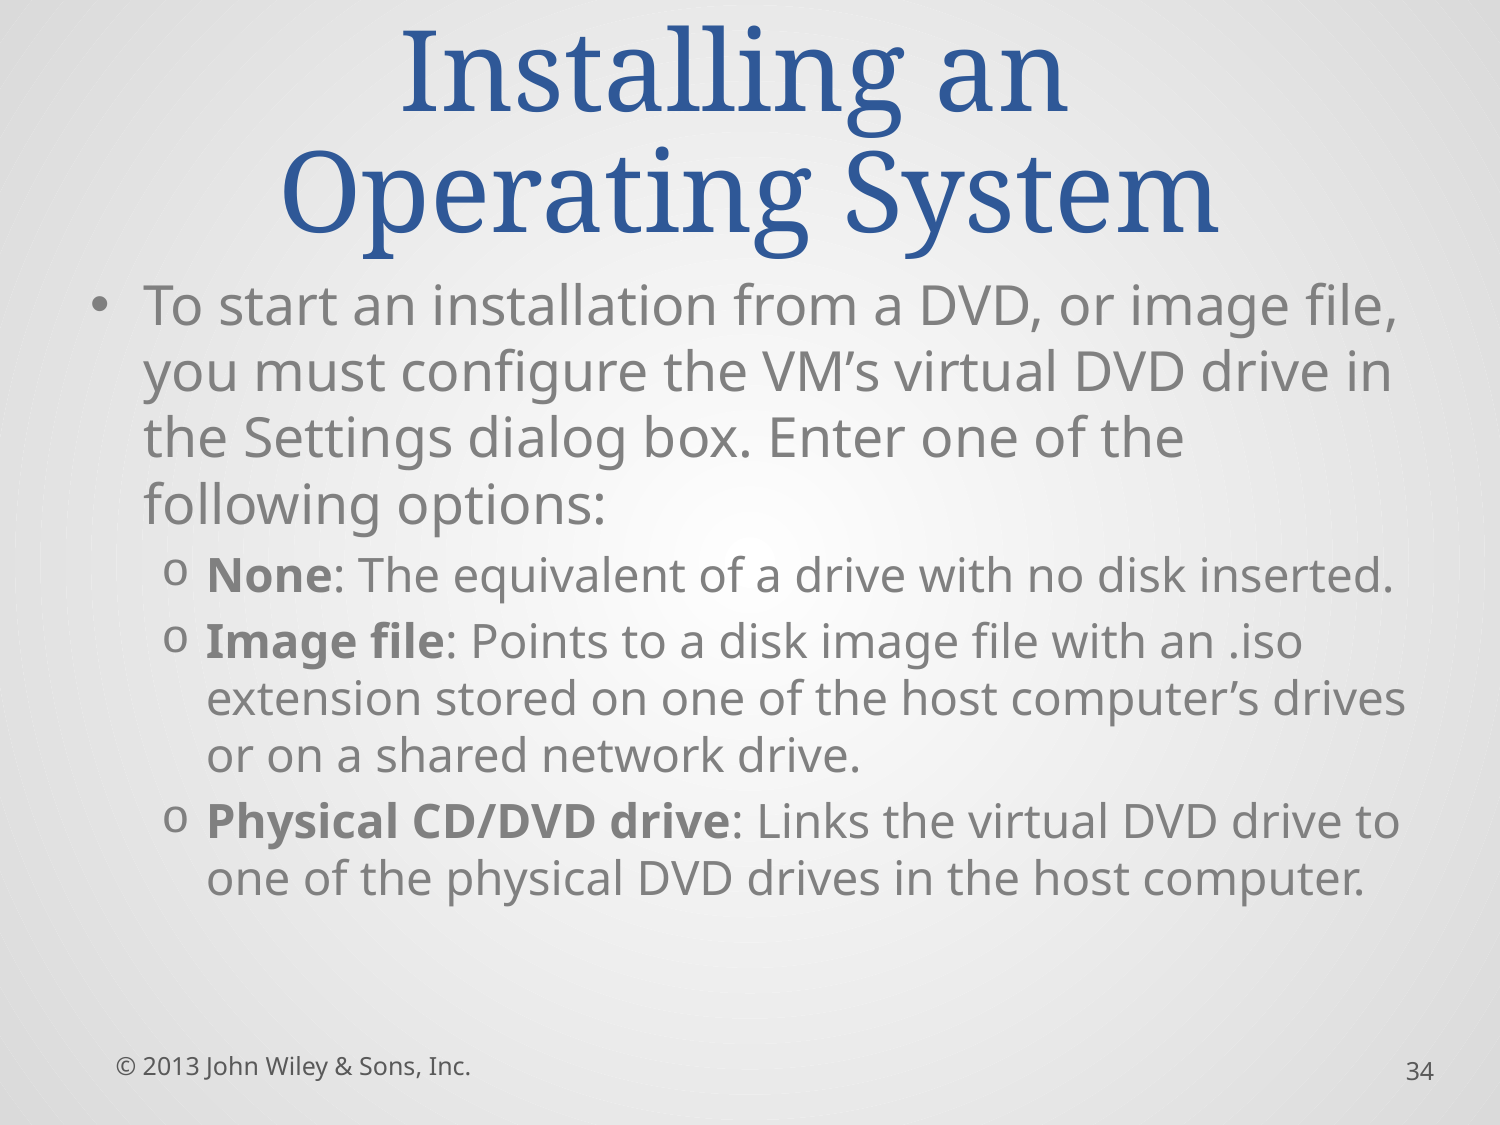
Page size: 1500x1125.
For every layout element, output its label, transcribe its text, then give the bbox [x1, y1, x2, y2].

slide_number 34 [1401, 1042, 1494, 1103]
list To start an installation from a DVD, or image file, you must configure the VM’s virtual DVD drive in the Settings dialog box. Enter one of the following options: None: The equivalent of a drive with no disk inserted. Image file: Points to a disk image file with an .iso extension stored on one of the host computer’s drives or on a shared network drive. Physical CD/DVD drive: Links the virtual DVD drive to one of the physical DVD drives in the host computer. [75, 262, 1425, 1005]
footer © 2013 John Wiley & Sons, Inc. [108, 1037, 576, 1098]
title Installing an Operating System [75, 0, 1425, 262]
